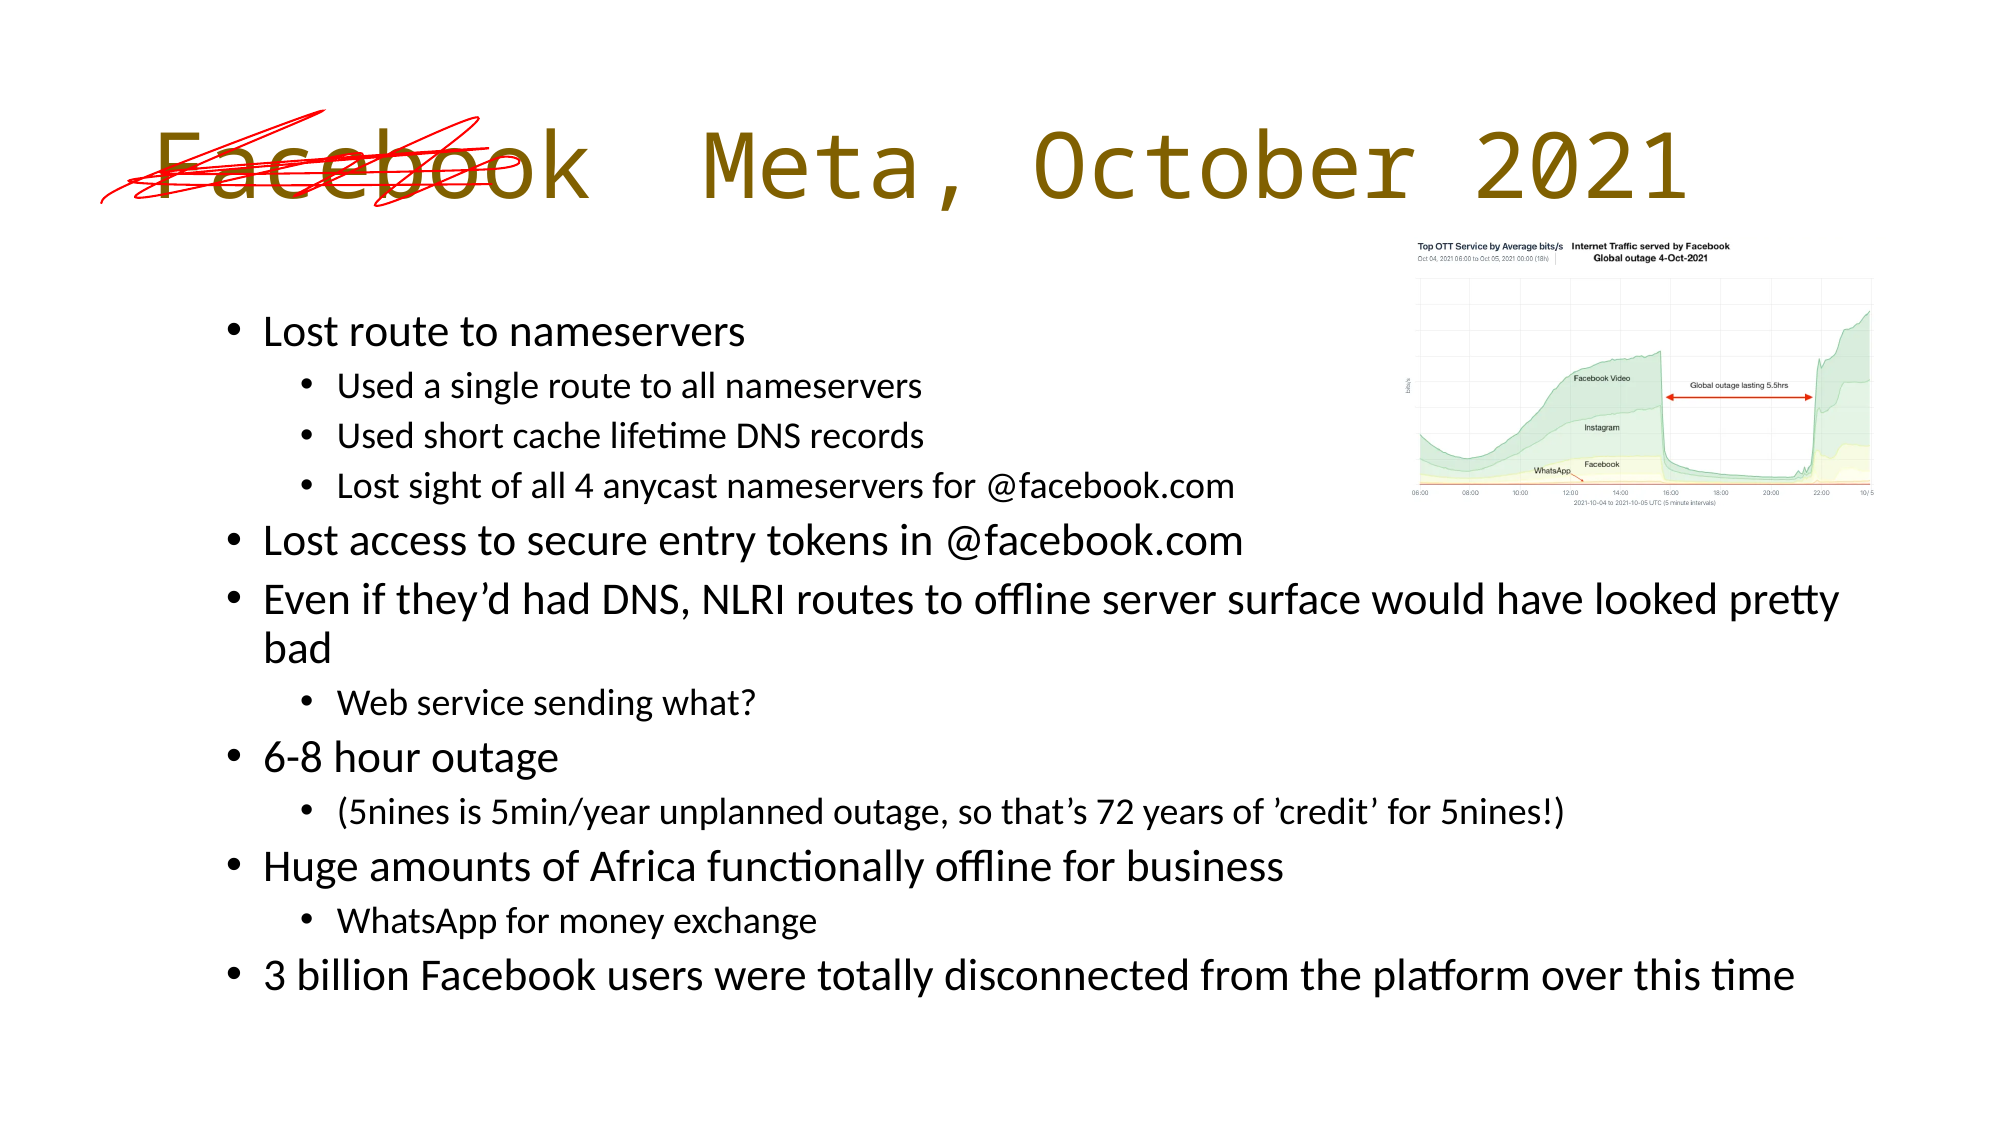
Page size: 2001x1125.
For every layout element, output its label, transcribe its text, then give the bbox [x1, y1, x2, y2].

picture [1400, 237, 1886, 508]
title Facebook Meta, October 2021 [137, 59, 1863, 278]
text_box [100, 109, 521, 207]
list Lost route to nameservers Used a single route to all nameservers Used short cache lifetime DNS records Lost sight of all 4 anycast nameservers for @facebook.com Lost access to secure entry tokens in @facebook.com Even if they’d had DNS, NLRI routes to offline server surface would have looked pretty bad Web service sending what? 6-8 hour outage (5nines is 5min/year unplanned outage, so that’s 72 years of ’credit’ for 5nines!) Huge amounts of Africa functionally offline for business WhatsApp for money exchange 3 billion Facebook users were totally disconnected from the platform over this time [137, 299, 1863, 1014]
